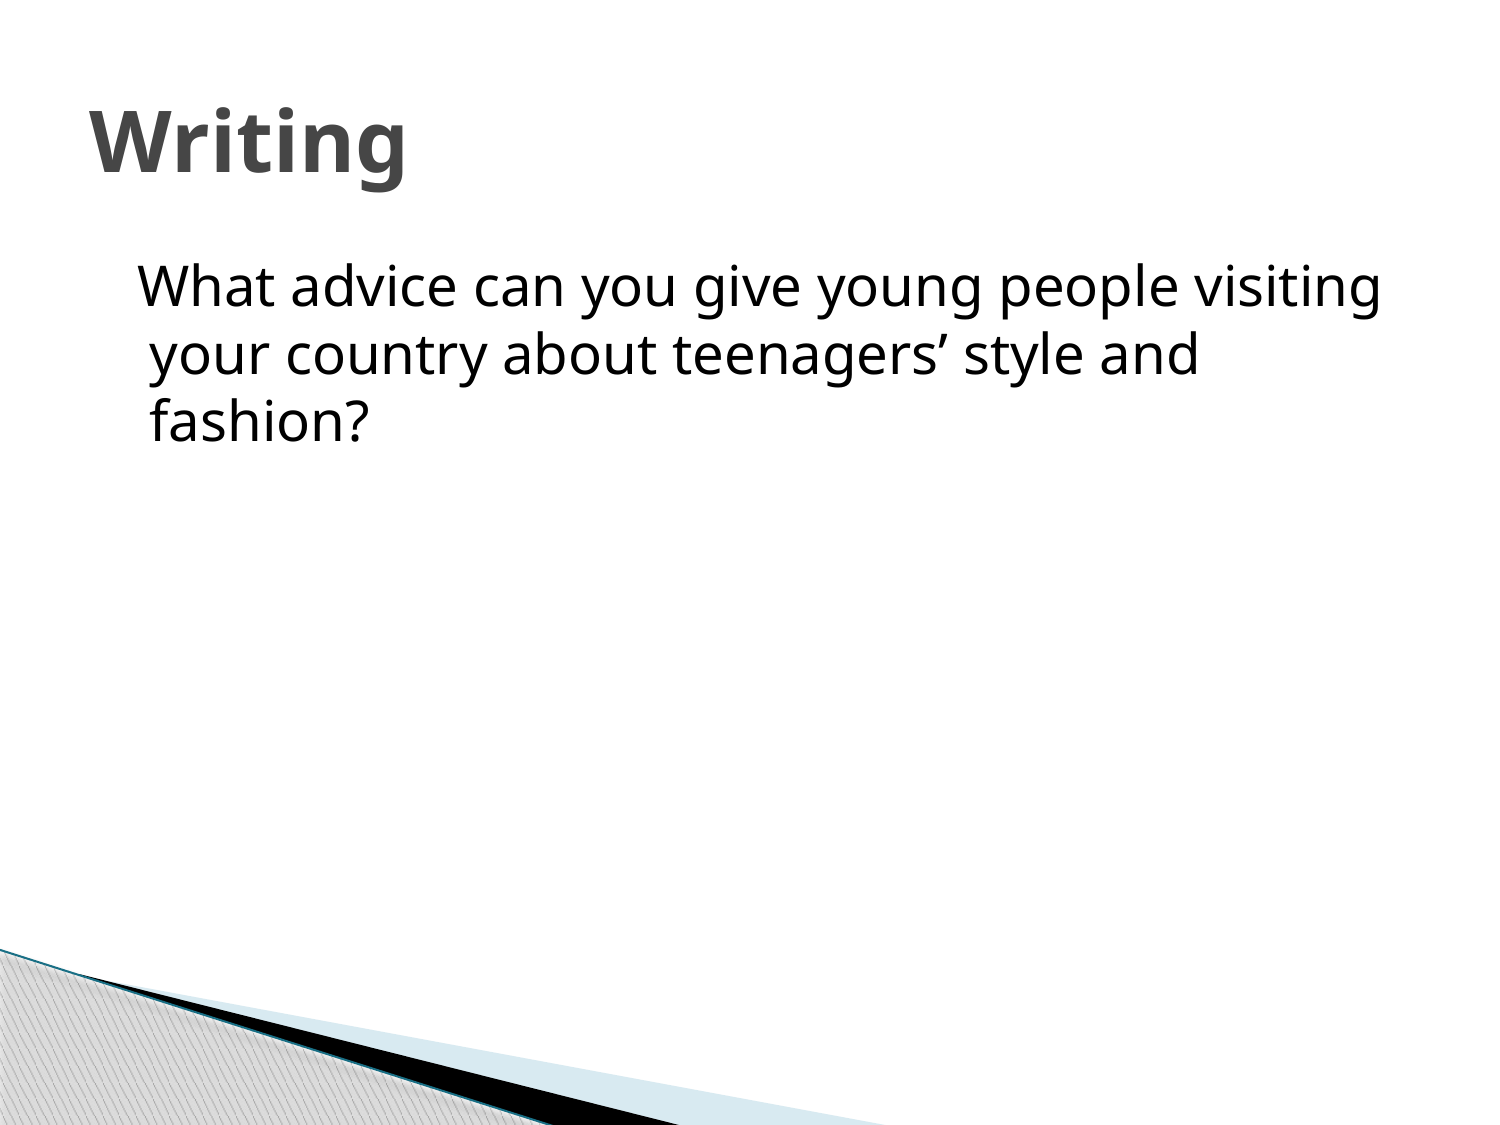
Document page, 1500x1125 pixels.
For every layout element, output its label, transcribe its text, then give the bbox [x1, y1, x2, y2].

list What advice can you give young people visiting your country about teenagers’ style and fashion? [75, 243, 1425, 986]
title Writing [75, 45, 1425, 233]
